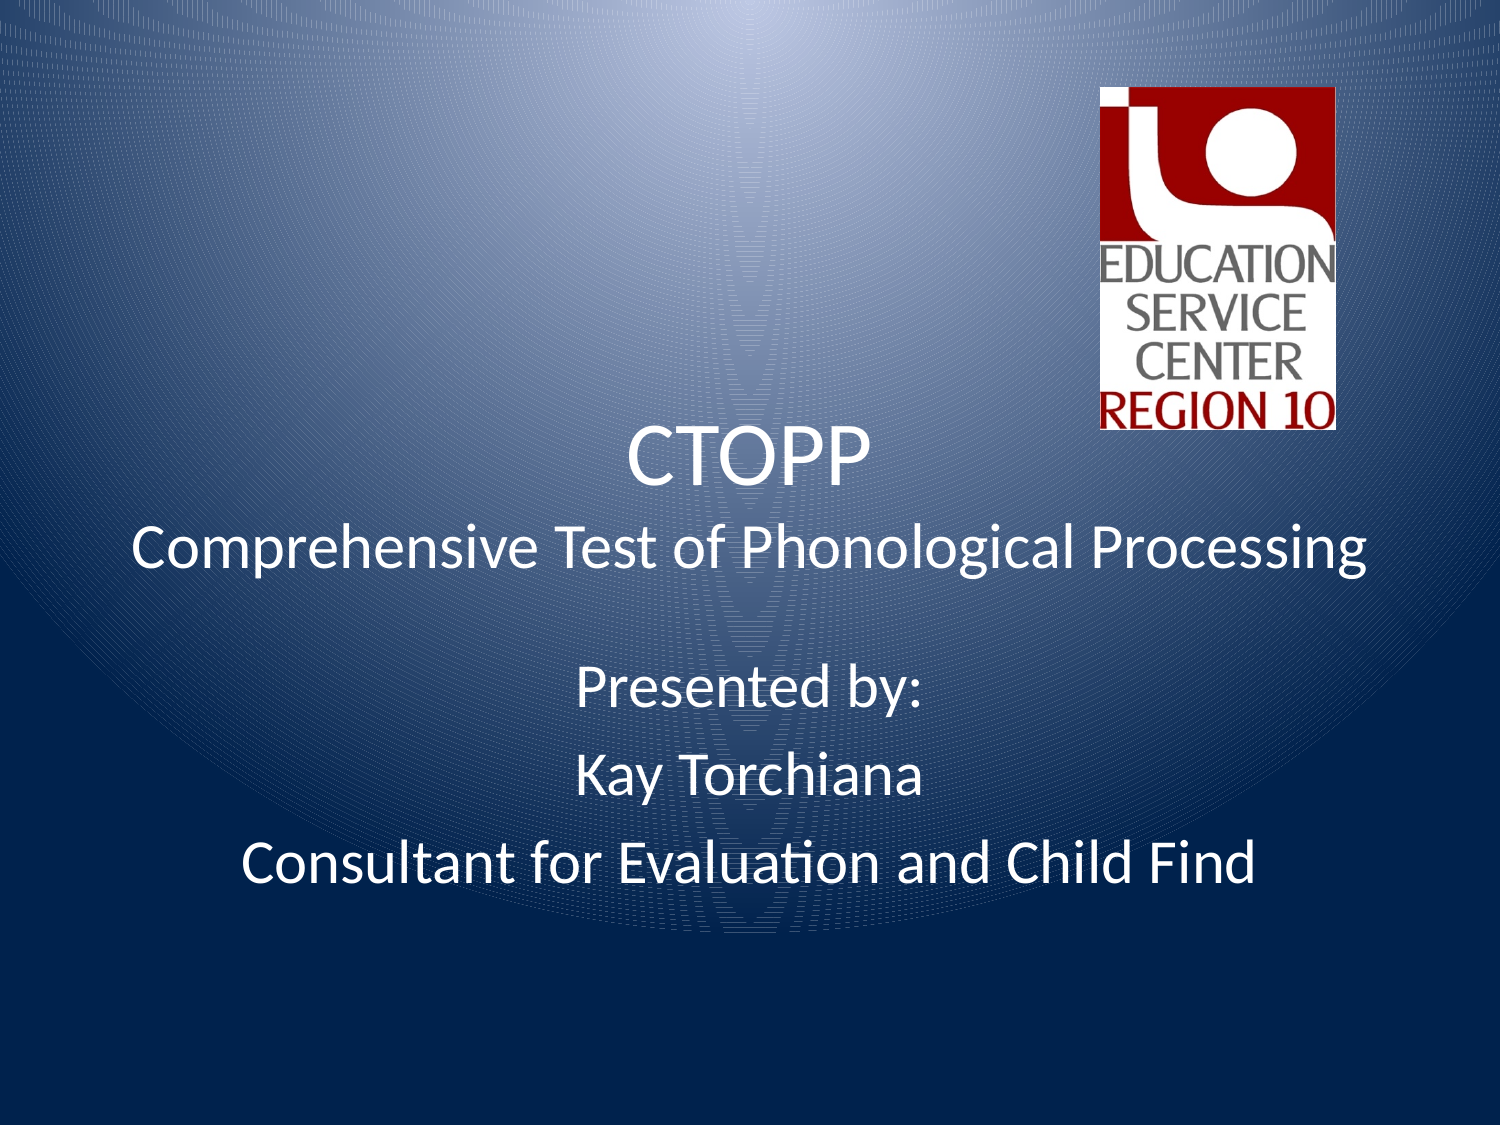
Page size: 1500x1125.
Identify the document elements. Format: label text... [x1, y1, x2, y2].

title CTOPP Comprehensive Test of Phonological Processing [112, 349, 1388, 625]
picture [1099, 87, 1337, 430]
subtitle Presented by: Kay Torchiana Consultant for Evaluation and Child Find [225, 637, 1275, 925]
